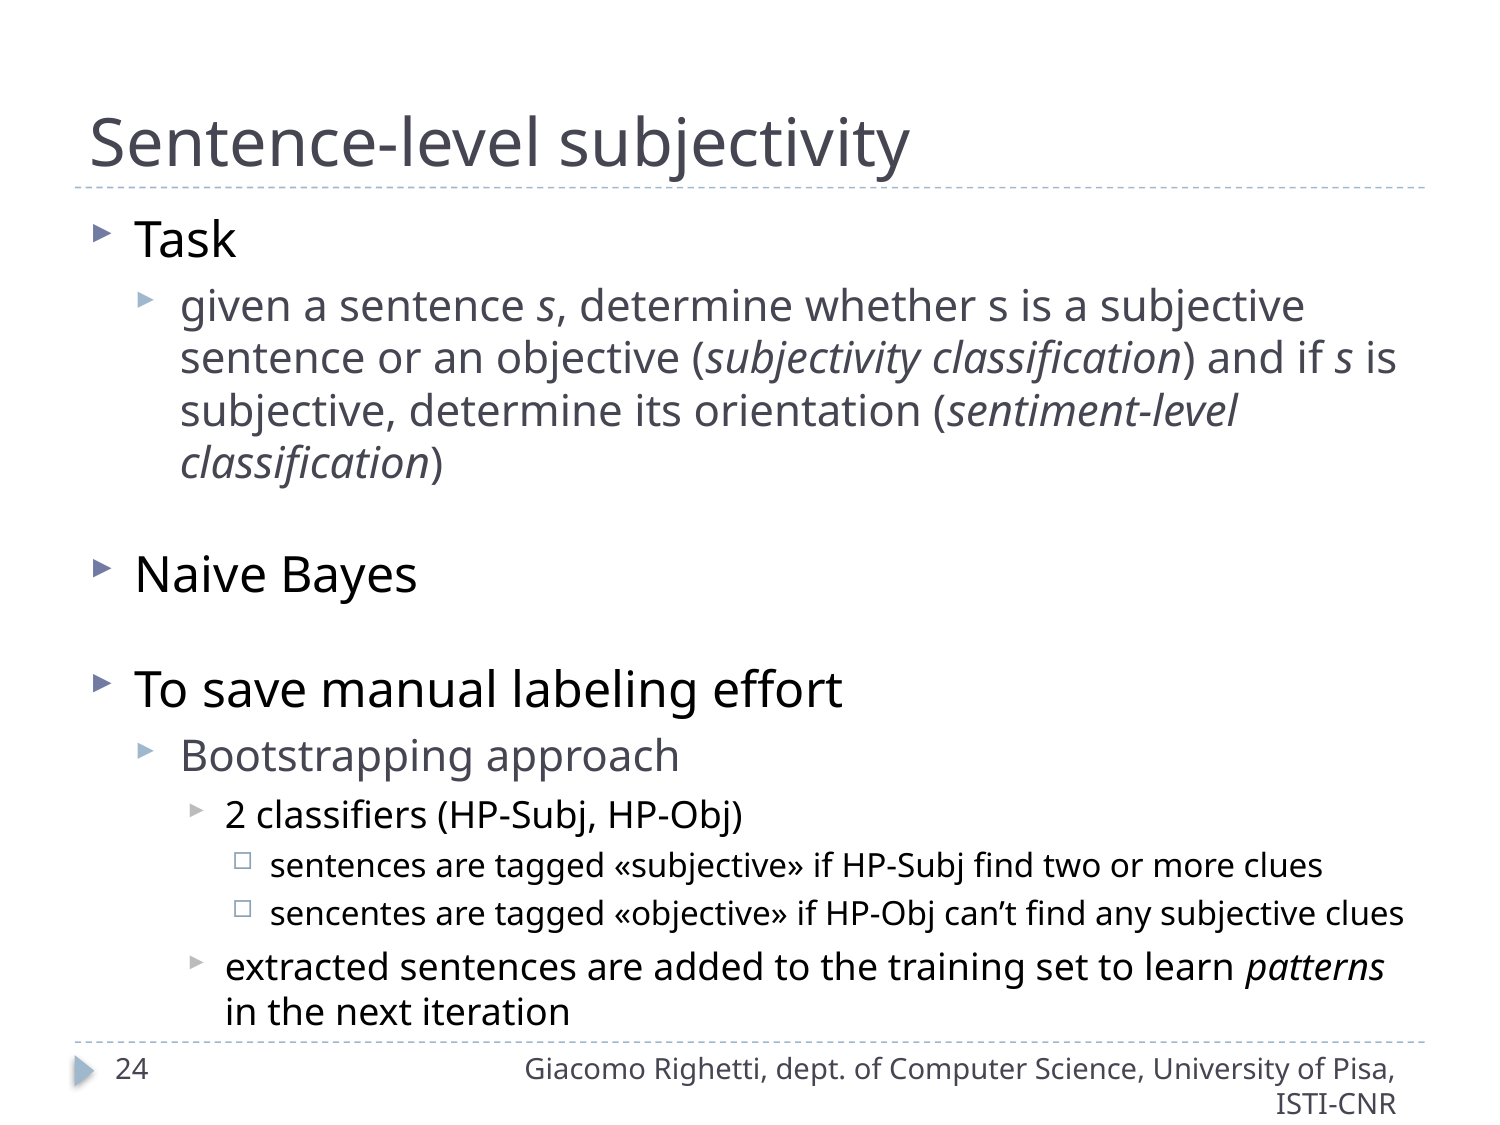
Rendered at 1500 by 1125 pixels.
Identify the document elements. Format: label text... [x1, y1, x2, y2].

title Sentence-level subjectivity [75, 24, 1425, 188]
slide_number 24 [100, 1042, 426, 1103]
footer Giacomo Righetti, dept. of Computer Science, University of Pisa, ISTI-CNR [475, 1042, 1412, 1125]
list Task given a sentence s, determine whether s is a subjective sentence or an objective (subjectivity classification) and if s is subjective, determine its orientation (sentiment-level classification) Naive Bayes To save manual labeling effort Bootstrapping approach 2 classifiers (HP-Subj, HP-Obj) sentences are tagged «subjective» if HP-Subj find two or more clues sencentes are tagged «objective» if HP-Obj can’t find any subjective clues extracted sentences are added to the training set to learn patterns in the next iteration [75, 200, 1425, 1010]
